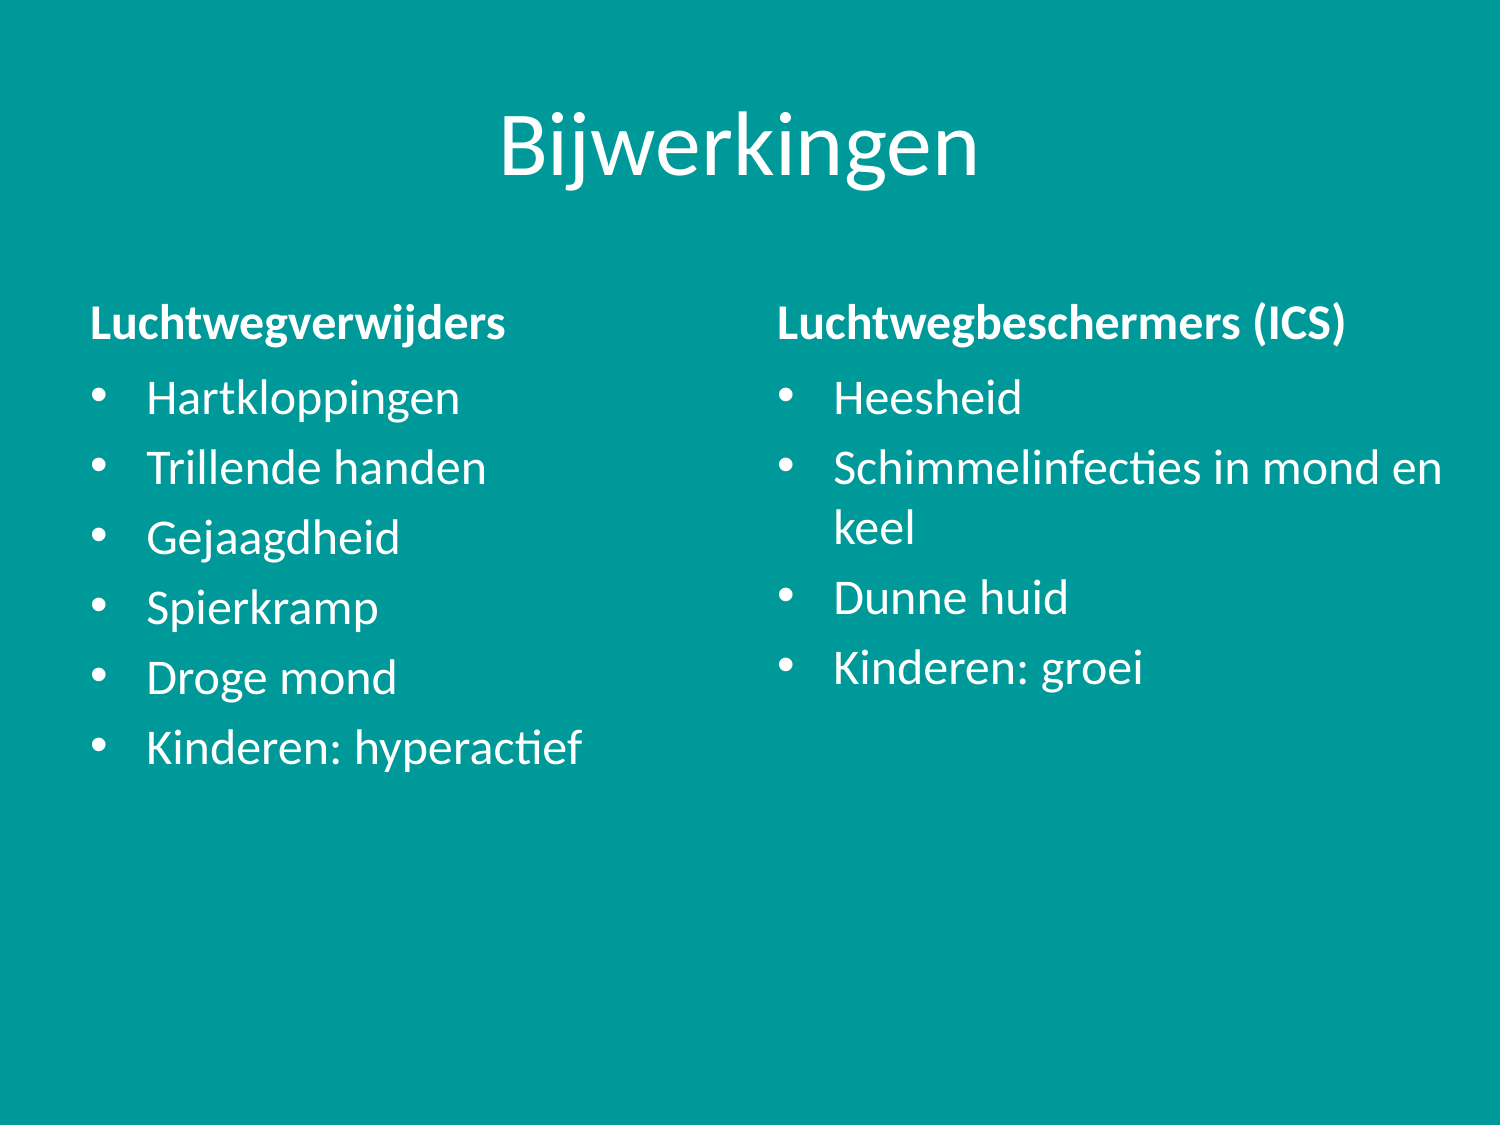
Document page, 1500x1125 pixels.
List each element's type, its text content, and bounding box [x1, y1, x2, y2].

list Hartkloppingen Trillende handen Gejaagdheid Spierkramp Droge mond Kinderen: hyperactief [75, 356, 738, 1005]
list Luchtwegbeschermers (ICS) [761, 251, 1425, 356]
list Luchtwegverwijders [75, 251, 738, 356]
title Bijwerkingen [75, 45, 1425, 233]
list Heesheid Schimmelinfecties in mond en keel Dunne huid Kinderen: groei [761, 356, 1459, 1005]
